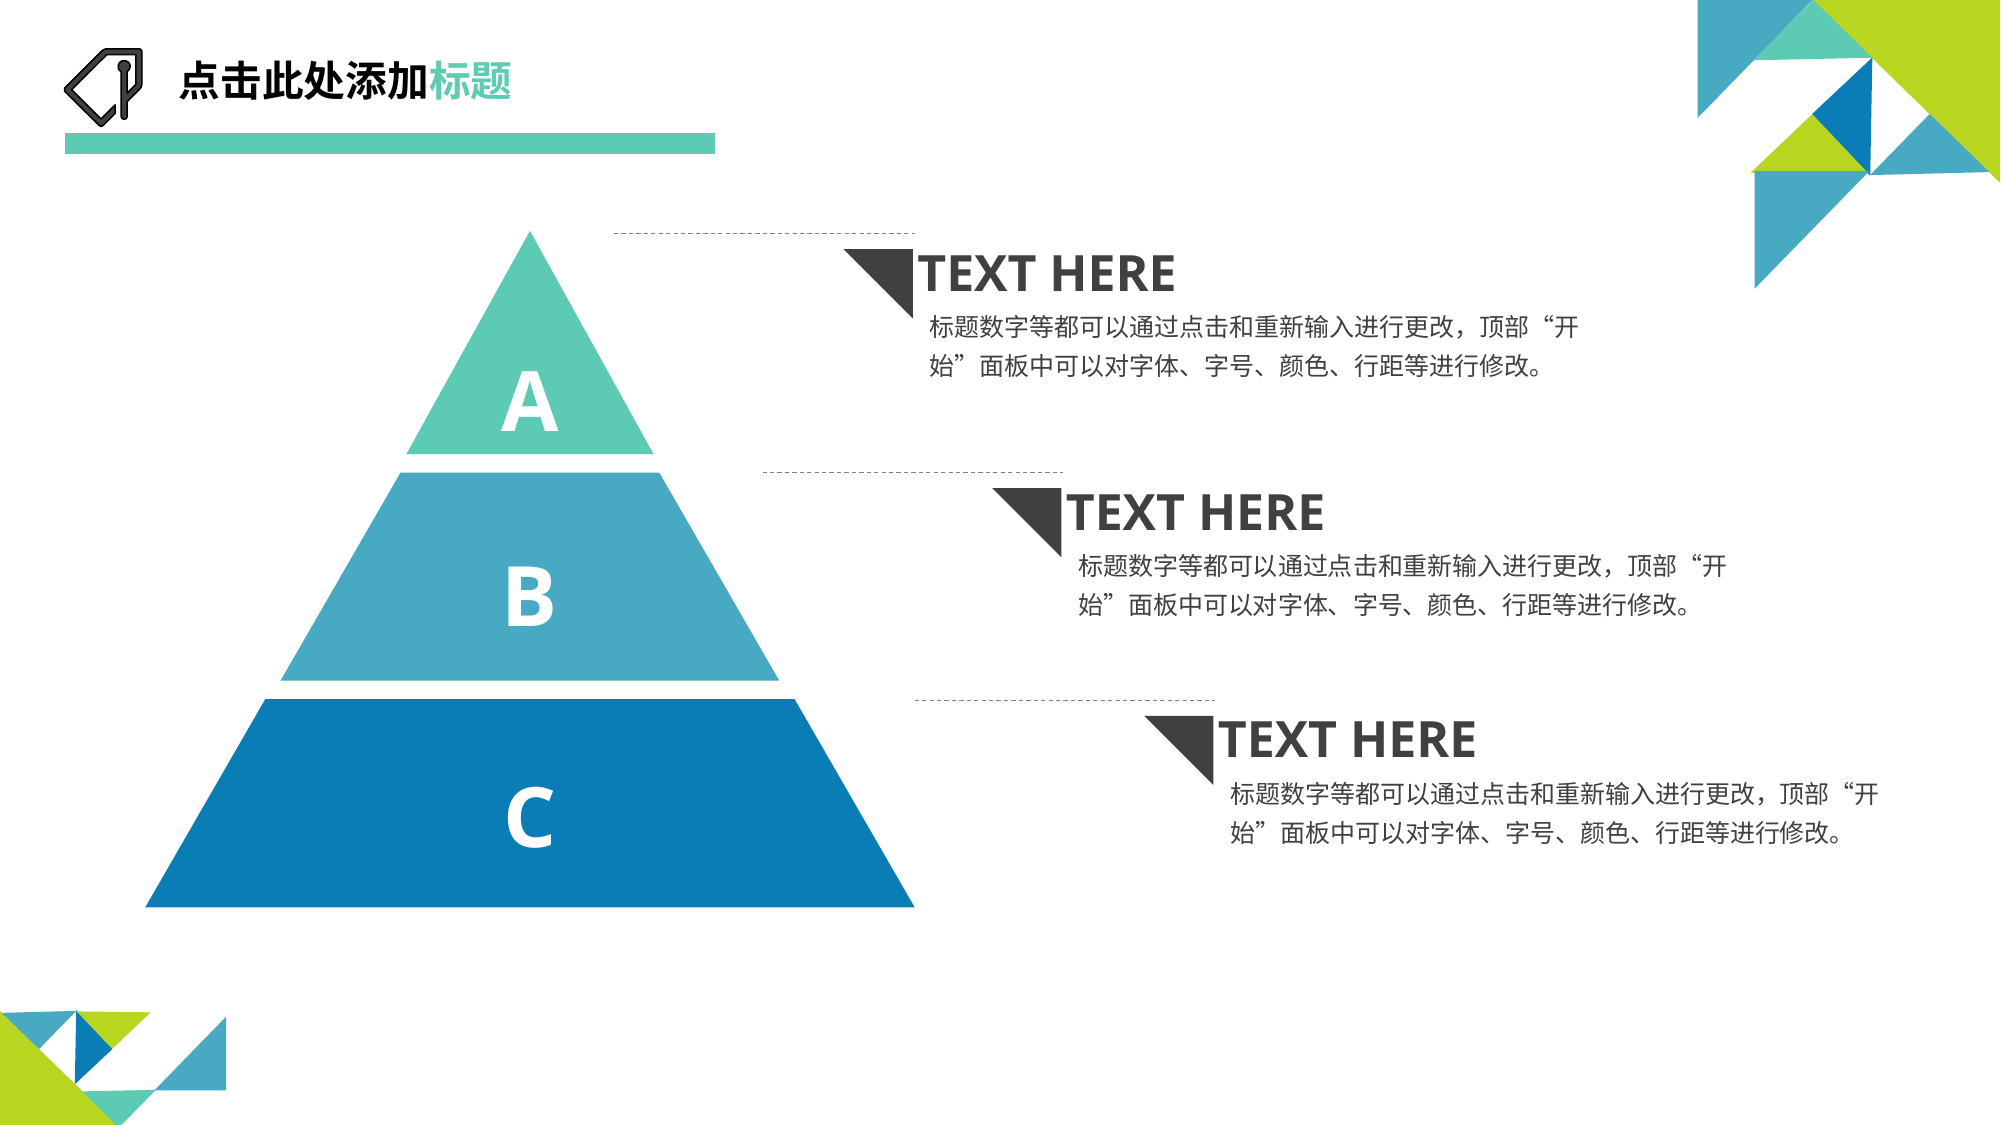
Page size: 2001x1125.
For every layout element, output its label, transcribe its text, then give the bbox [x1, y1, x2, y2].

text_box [1063, 472, 1751, 625]
text_box A [404, 228, 656, 456]
text_box [841, 248, 914, 321]
text_box C [143, 698, 917, 909]
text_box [1215, 700, 1903, 853]
text_box [1141, 714, 1215, 788]
text_box [989, 487, 1063, 560]
list 点击此处添加标题 [163, 38, 897, 127]
text_box B [278, 471, 782, 682]
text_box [914, 233, 1602, 386]
